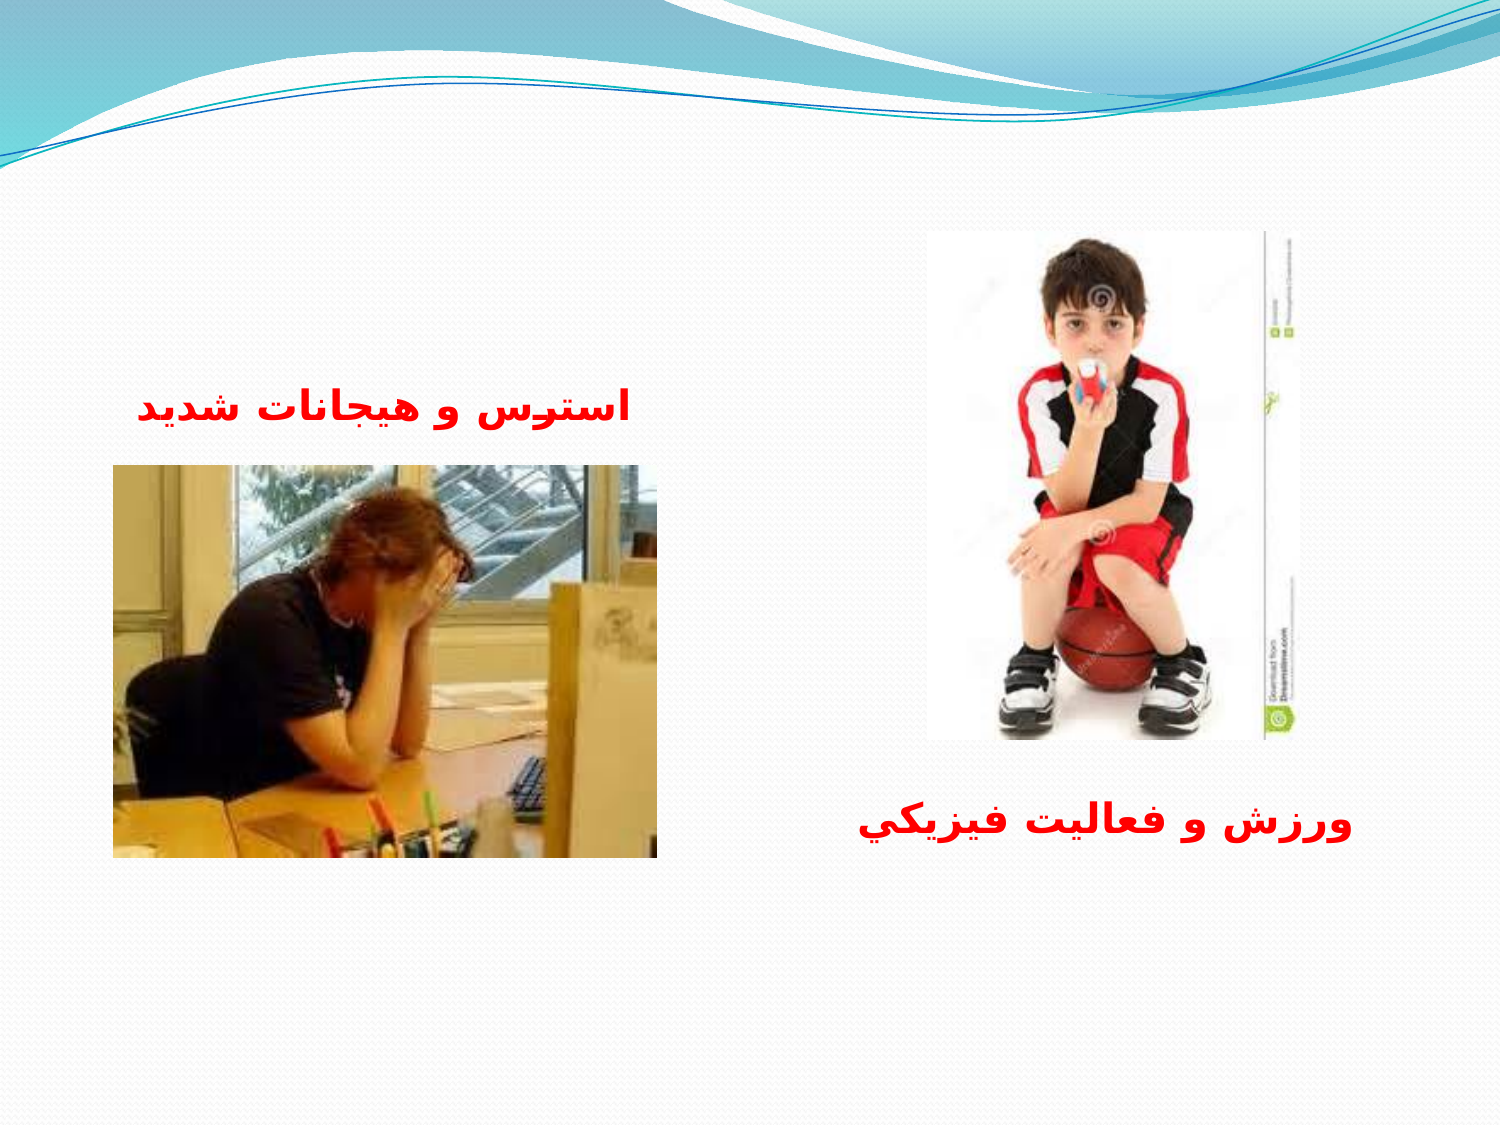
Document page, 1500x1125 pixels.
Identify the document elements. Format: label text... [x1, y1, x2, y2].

list استرس و هيجانات شديد [53, 349, 716, 459]
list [926, 231, 1300, 740]
list ورزش و فعاليت فيزيكي [832, 763, 1365, 871]
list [113, 465, 658, 858]
